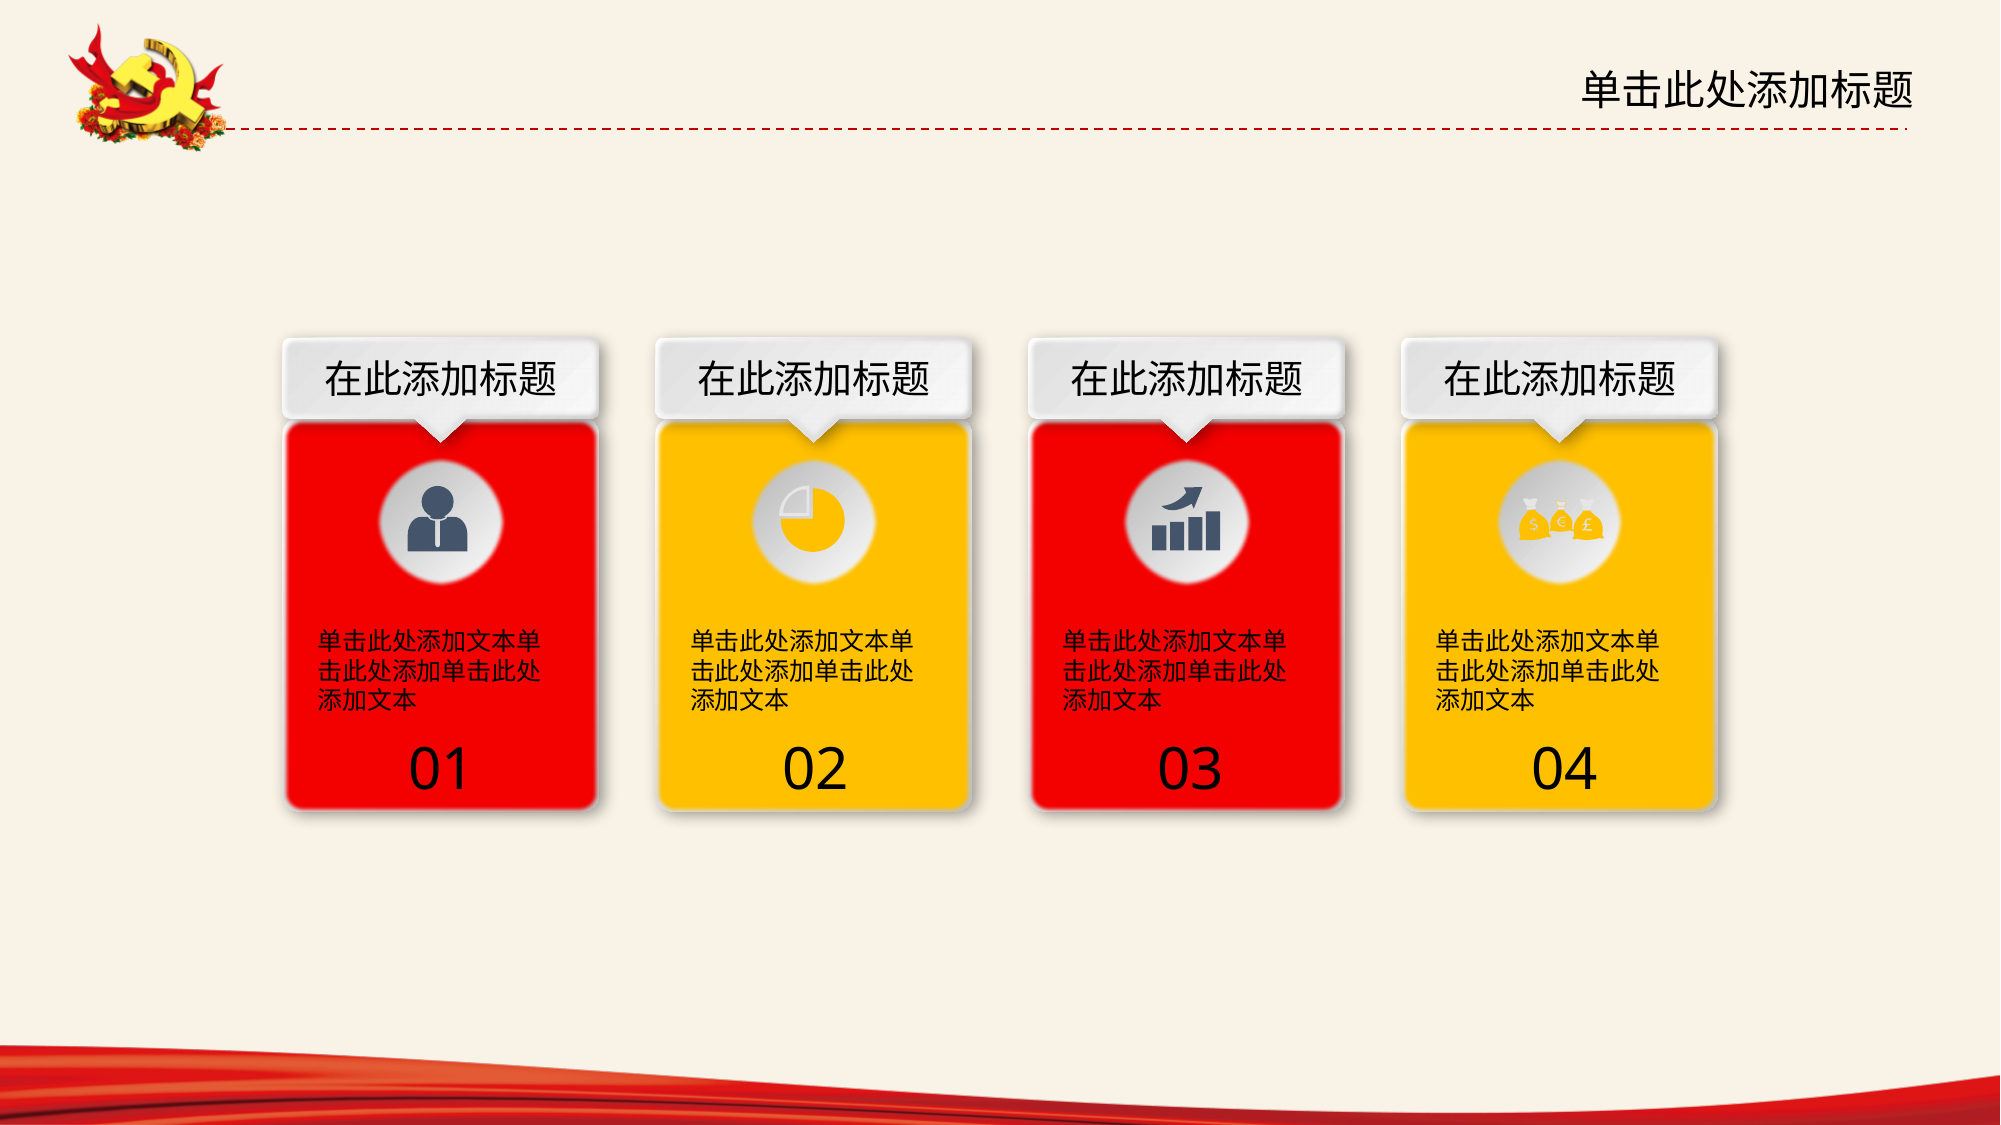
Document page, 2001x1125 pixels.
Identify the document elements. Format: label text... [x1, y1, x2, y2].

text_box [655, 337, 972, 813]
title 单击此处添加标题 [1565, 52, 1959, 132]
picture [0, 997, 2000, 1125]
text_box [1401, 337, 1718, 813]
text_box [1028, 337, 1345, 813]
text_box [282, 337, 599, 813]
picture [68, 23, 227, 152]
